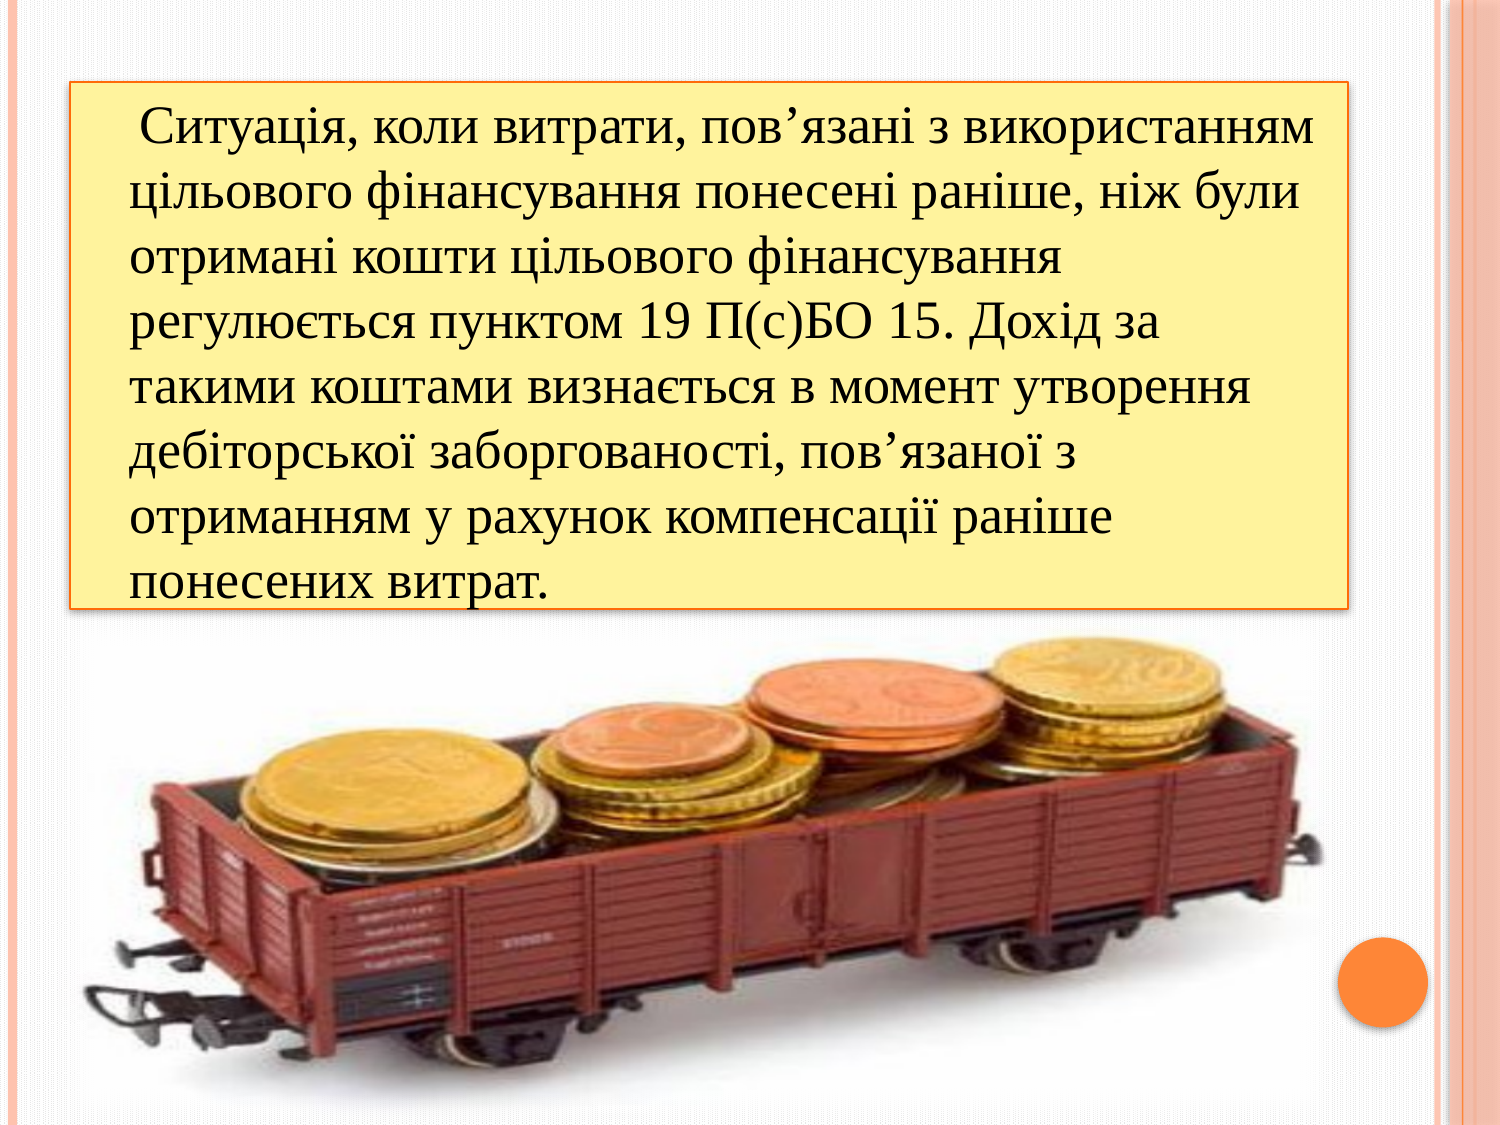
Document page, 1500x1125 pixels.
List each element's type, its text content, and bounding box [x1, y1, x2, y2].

picture [57, 608, 1337, 1125]
list Ситуація, коли витрати, пов’язані з використанням цільового фінансування понесені раніше, ніж були отримані кошти цільового фінансування регулюється пунктом 19 П(с)БО 15. Дохід за такими коштами визнається в момент утворення дебіторської заборгованості, пов’язаної з отриманням у рахунок компенсації раніше понесених витрат. [69, 81, 1349, 610]
